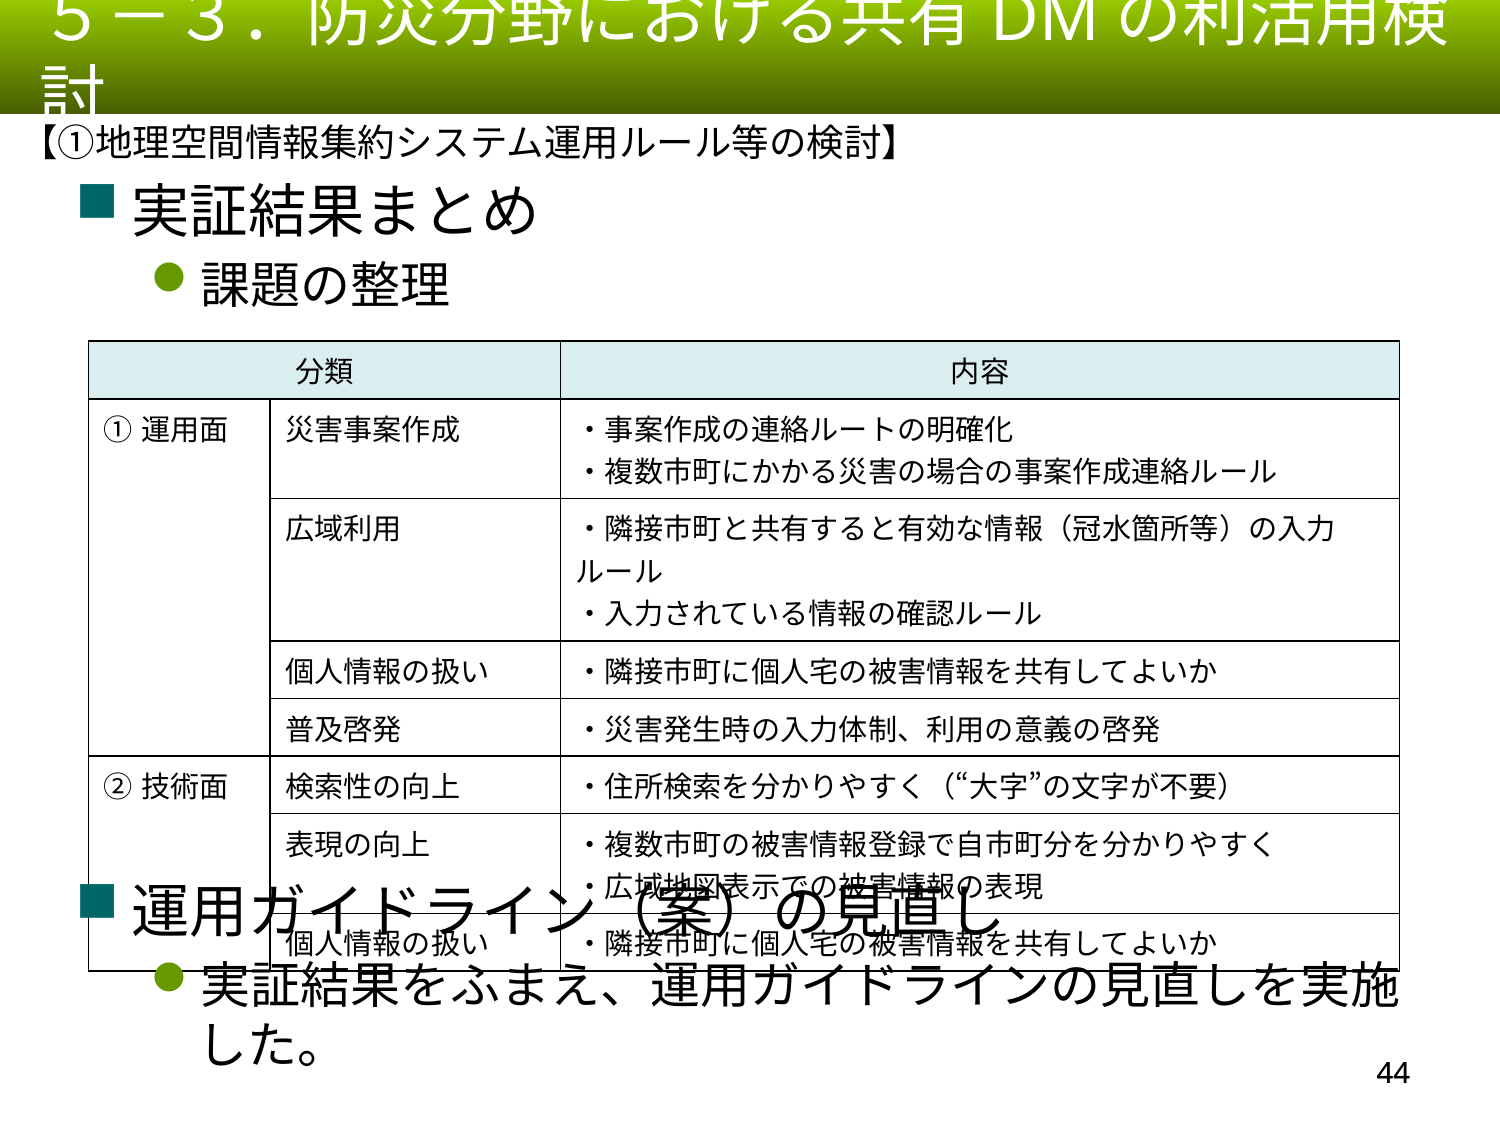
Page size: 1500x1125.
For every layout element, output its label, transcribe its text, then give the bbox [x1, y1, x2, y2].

text_box ５－３．防災分野における共有DMの利活用検討 [25, 12, 1500, 96]
table_cell ・複数市町の被害情報登録で自市町分を分かりやすく ・広域地図表示での被害情報の表現 [561, 814, 1399, 913]
text_box 【①地理空間情報集約システム運用ルール等の検討】 [5, 111, 1251, 172]
table_cell 災害事案作成 [271, 400, 560, 498]
text_box 実証結果まとめ 課題の整理 運用ガイドライン（案）の見直し 実証結果をふまえ、運用ガイドラインの見直しを実施した。 [60, 166, 1459, 239]
table_cell ②技術面 [89, 757, 269, 970]
table_cell ・災害発生時の入力体制、利用の意義の啓発 [561, 699, 1399, 755]
table_cell ・隣接市町と共有すると有効な情報（冠水箇所等）の入力ルール ・入力されている情報の確認ルール [561, 499, 1399, 640]
table_cell 検索性の向上 [271, 757, 560, 813]
table_cell 個人情報の扱い [271, 914, 560, 970]
text_box 43 [1074, 1046, 1425, 1103]
table_cell 普及啓発 [271, 699, 560, 755]
table_cell 表現の向上 [271, 814, 560, 913]
table_cell 広域利用 [271, 499, 560, 640]
table_cell 個人情報の扱い [271, 642, 560, 698]
table_header 分類 [89, 342, 560, 398]
table_cell ・隣接市町に個人宅の被害情報を共有してよいか [561, 642, 1399, 698]
table_cell ①運用面 [89, 400, 269, 755]
table_cell ・住所検索を分かりやすく（“大字”の文字が不要） [561, 757, 1399, 813]
table_header 内容 [561, 342, 1399, 398]
table_cell ・隣接市町に個人宅の被害情報を共有してよいか [561, 914, 1399, 970]
table_cell ・事案作成の連絡ルートの明確化 ・複数市町にかかる災害の場合の事案作成連絡ルール [561, 400, 1399, 498]
